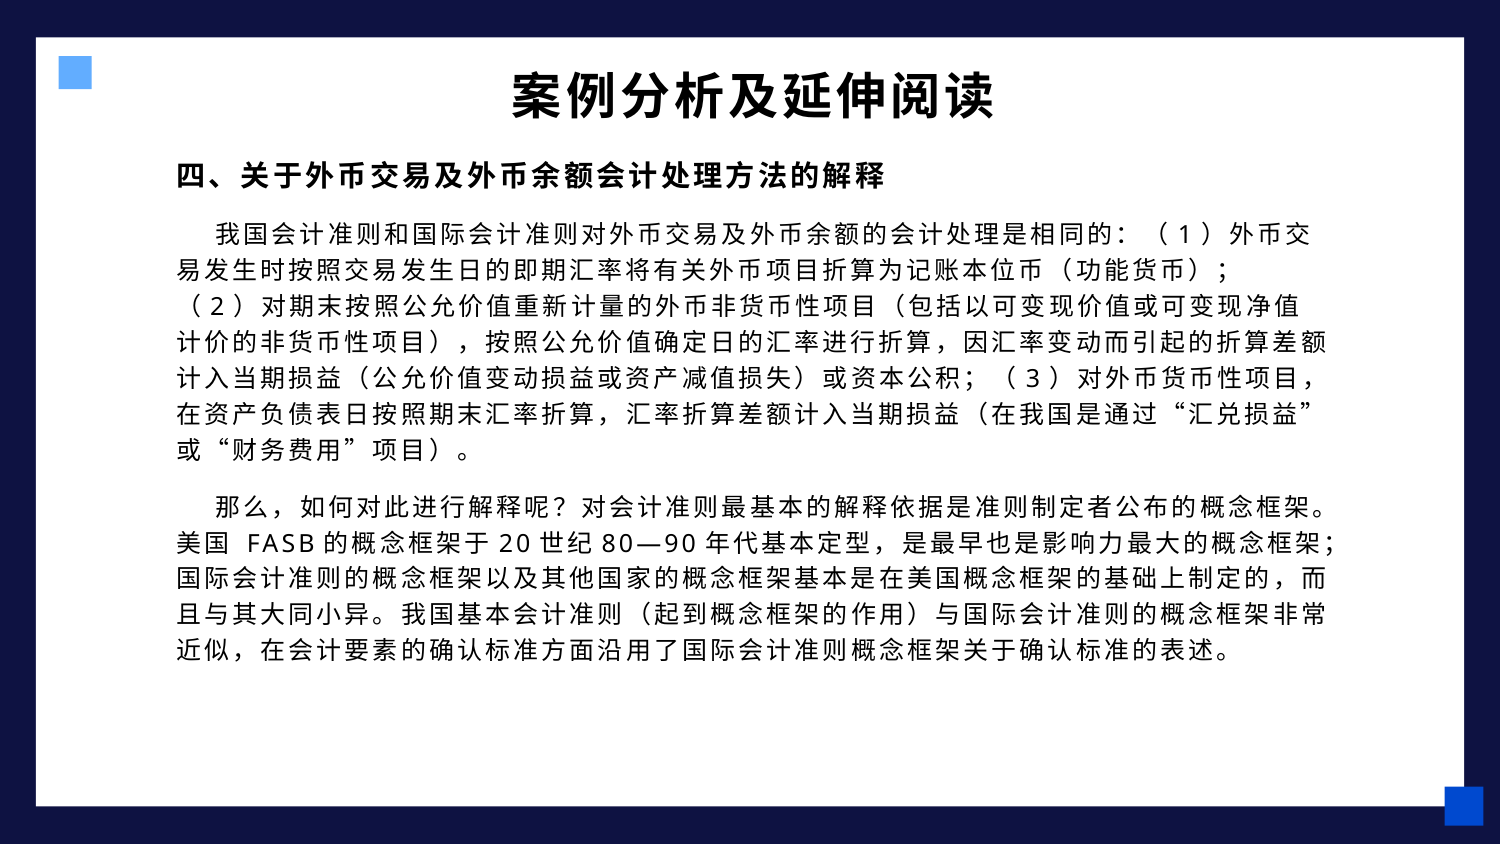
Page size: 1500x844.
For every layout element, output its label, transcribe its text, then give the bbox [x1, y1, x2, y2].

list 四、关于外币交易及外币余额会计处理方法的解释 我国会计准则和国际会计准则对外币交易及外币余额的会计处理是相同的：（1）外币交易发生时按照交易发生日的即期汇率将有关外币项目折算为记账本位币（功能货币）；（2）对期末按照公允价值重新计量的外币非货币性项目（包括以可变现价值或可变现净值计价的非货币性项目），按照公允价值确定日的汇率进行折算，因汇率变动而引起的折算差额计入当期损益（公允价值变动损益或资产减值损失）或资本公积；（3）对外币货币性项目，在资产负债表日按照期末汇率折算，汇率折算差额计入当期损益（在我国是通过“汇兑损益”或“财务费用”项目）。 那么，如何对此进行解释呢？对会计准则最基本的解释依据是准则制定者公布的概念框架。美国 FASB的概念框架于20世纪80—90年代基本定型，是最早也是影响力最大的概念框架；国际会计准则的概念框架以及其他国家的概念框架基本是在美国概念框架的基础上制定的，而且与其大同小异。我国基本会计准则（起到概念框架的作用）与国际会计准则的概念框架非常近似，在会计要素的确认标准方面沿用了国际会计准则概念框架关于确认标准的表述。 [159, 150, 1344, 729]
title 案例分析及延伸阅读 [159, 43, 1344, 133]
